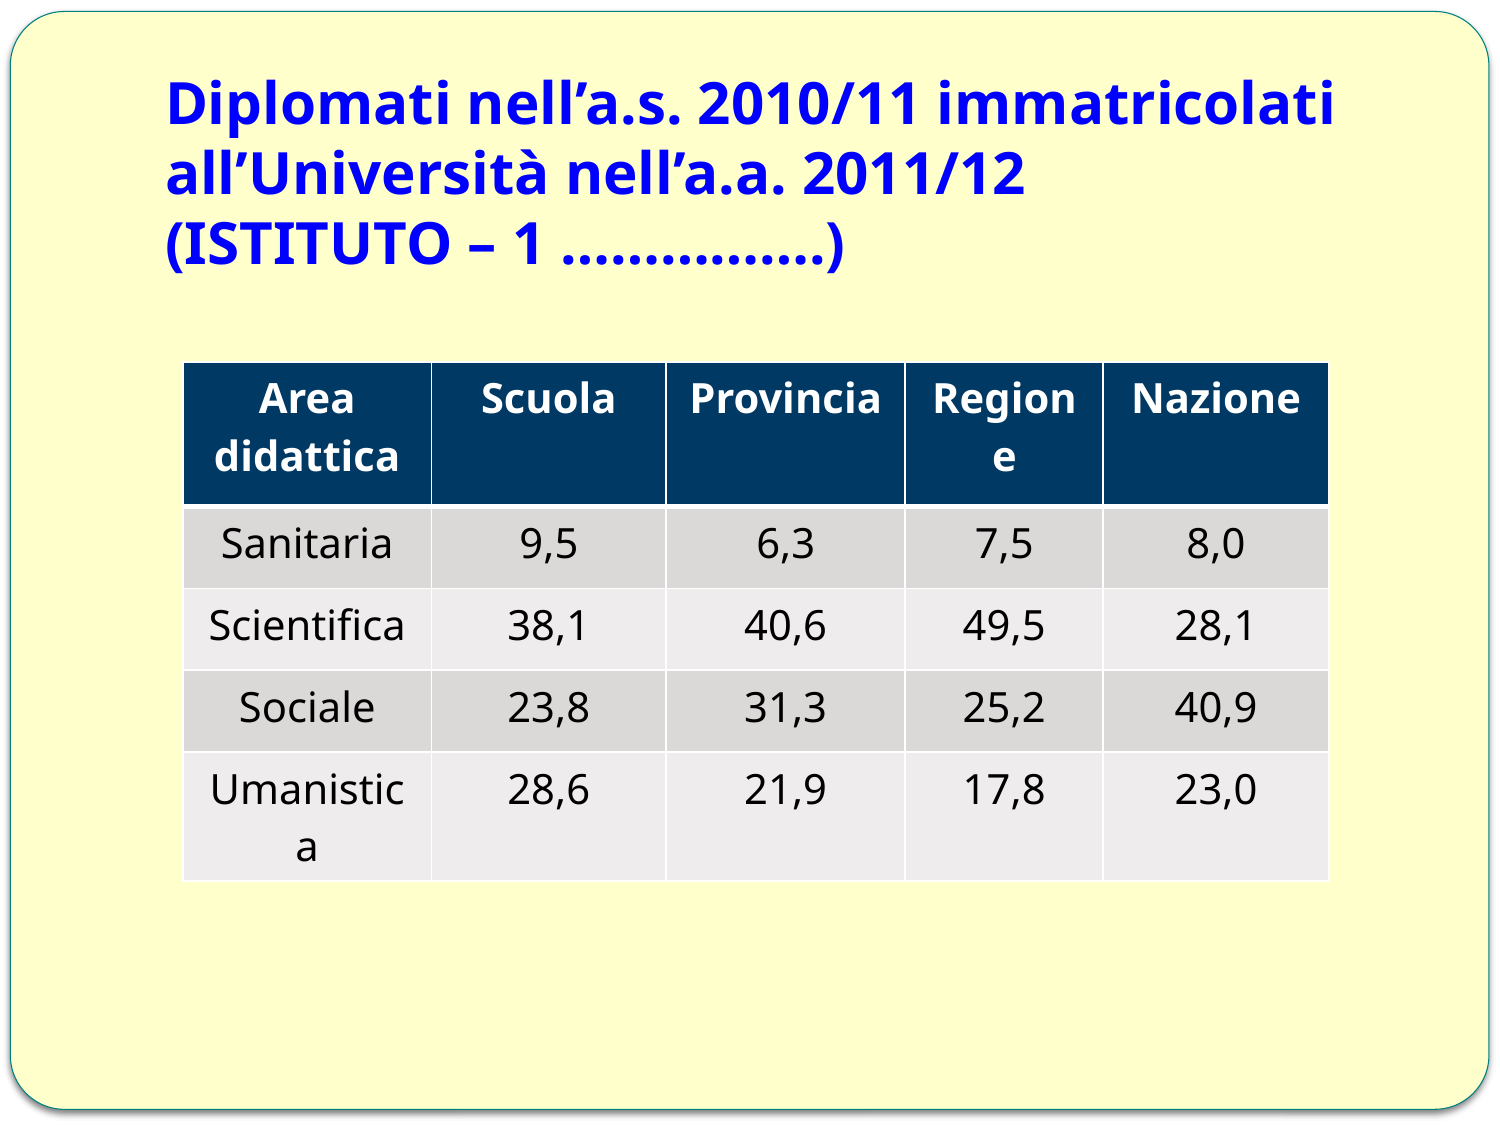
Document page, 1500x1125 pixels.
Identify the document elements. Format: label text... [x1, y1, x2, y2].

table_header Scuola [432, 363, 665, 504]
title Diplomati nell’a.s. 2010/11 immatricolati all’Università nell’a.a. 2011/12 (ISTITUTO – 1 …………….) [149, 30, 1426, 291]
table_cell Scientifica [184, 589, 431, 669]
table_cell 6,3 [667, 509, 904, 588]
table_cell Umanistica [184, 753, 431, 880]
table_cell 40,9 [1104, 671, 1328, 751]
table_cell Sociale [184, 671, 431, 751]
table_cell 28,6 [432, 753, 665, 880]
table_header Regione [906, 363, 1102, 504]
table_cell 7,5 [906, 509, 1102, 588]
table_cell 23,8 [432, 671, 665, 751]
table_cell 49,5 [906, 589, 1102, 669]
table_header Nazione [1104, 363, 1328, 504]
table_cell 23,0 [1104, 753, 1328, 880]
table_header Provincia [667, 363, 904, 504]
table_cell 31,3 [667, 671, 904, 751]
table_header Area didattica [184, 363, 431, 504]
table_cell 28,1 [1104, 589, 1328, 669]
table_cell 38,1 [432, 589, 665, 669]
table_cell 8,0 [1104, 509, 1328, 588]
table_cell 9,5 [432, 509, 665, 588]
table_cell Sanitaria [184, 509, 431, 588]
table_cell 17,8 [906, 753, 1102, 880]
table_cell 21,9 [667, 753, 904, 880]
table_cell 25,2 [906, 671, 1102, 751]
table_cell 40,6 [667, 589, 904, 669]
